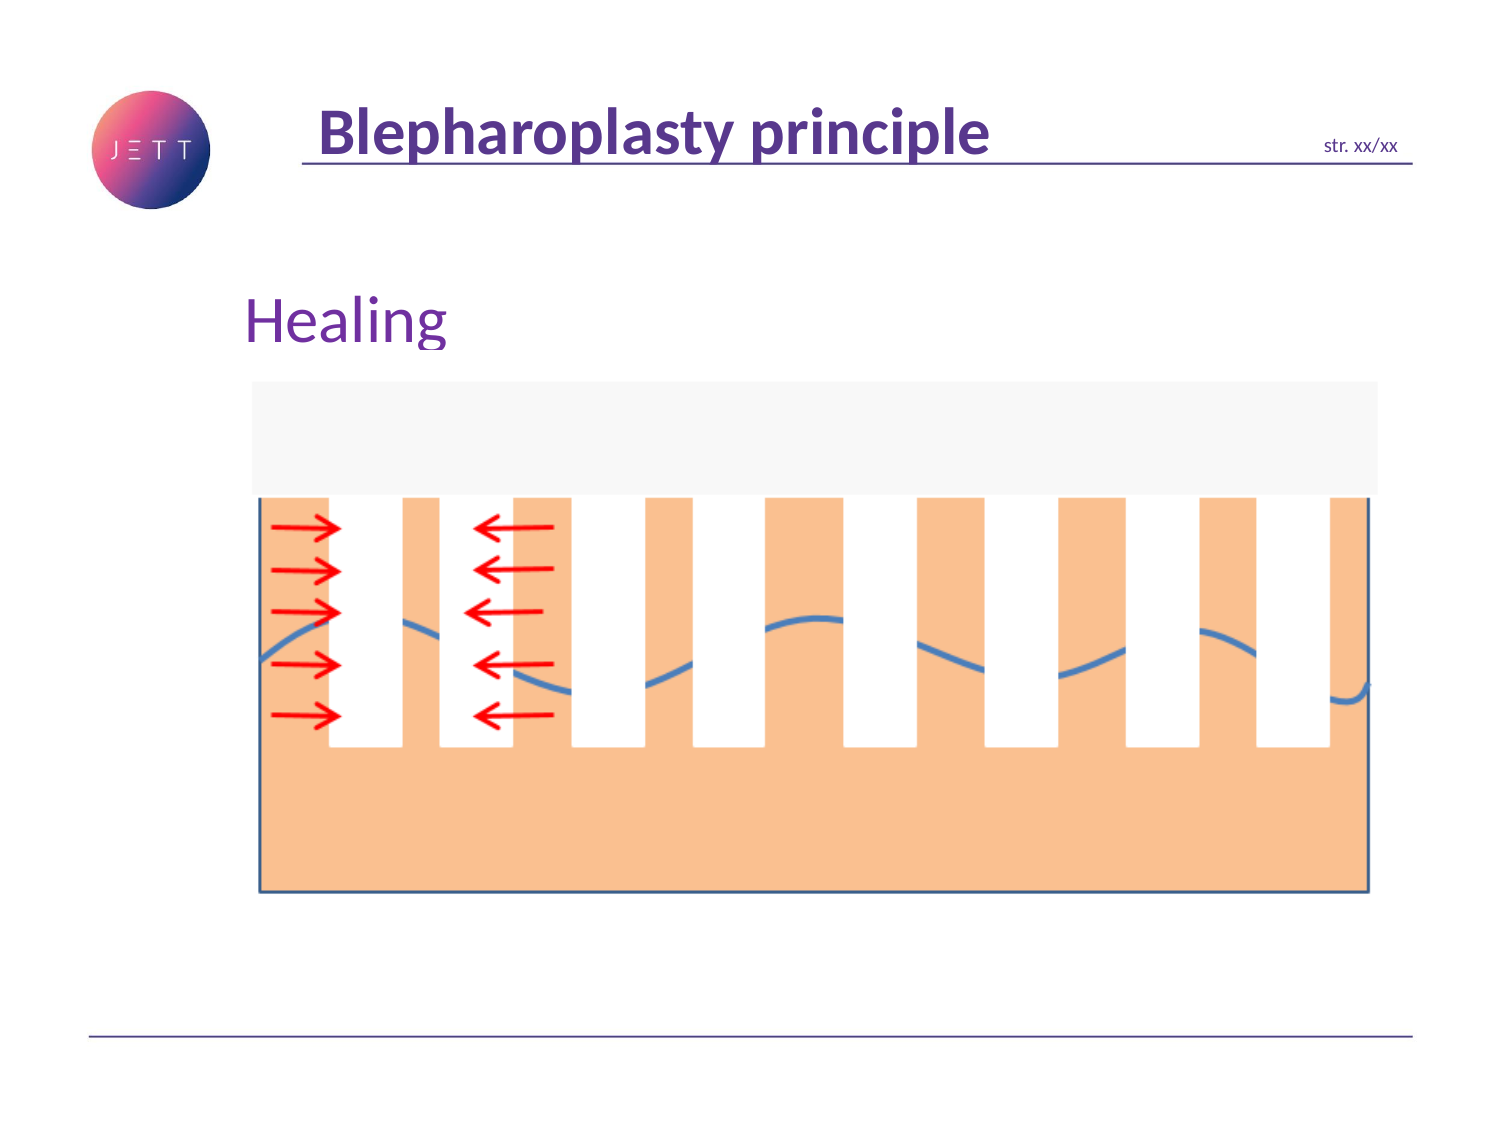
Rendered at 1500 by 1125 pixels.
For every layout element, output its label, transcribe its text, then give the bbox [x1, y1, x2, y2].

text_box Healing [229, 268, 1305, 349]
text_box Blepharoplasty principle [303, 95, 1373, 160]
picture [0, 0, 1500, 1125]
text_box str. xx/xx [1304, 127, 1413, 160]
